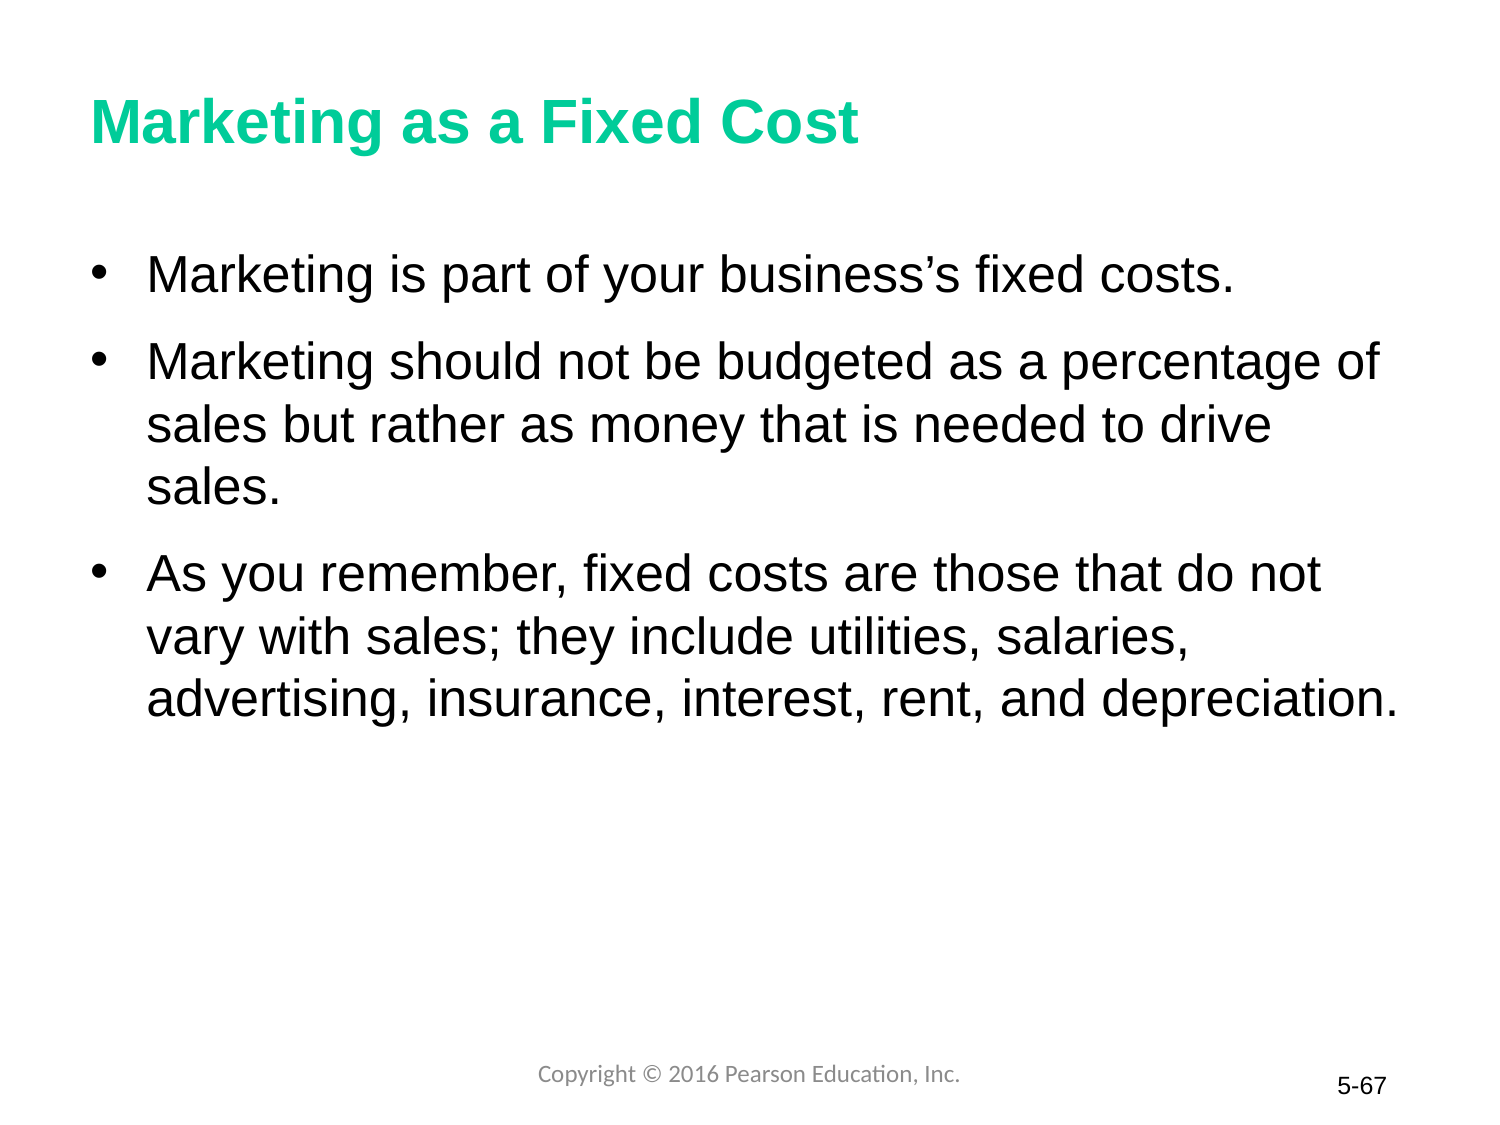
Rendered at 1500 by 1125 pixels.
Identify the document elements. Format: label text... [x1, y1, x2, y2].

footer Copyright © 2016 Pearson Education, Inc. [512, 1042, 988, 1103]
list Marketing is part of your business’s fixed costs. Marketing should not be budgeted as a percentage of sales but rather as money that is needed to drive sales. As you remember, fixed costs are those that do not vary with sales; they include utilities, salaries, advertising, insurance, interest, rent, and depreciation. [75, 232, 1425, 975]
title Marketing as a Fixed Cost [75, 24, 1425, 213]
